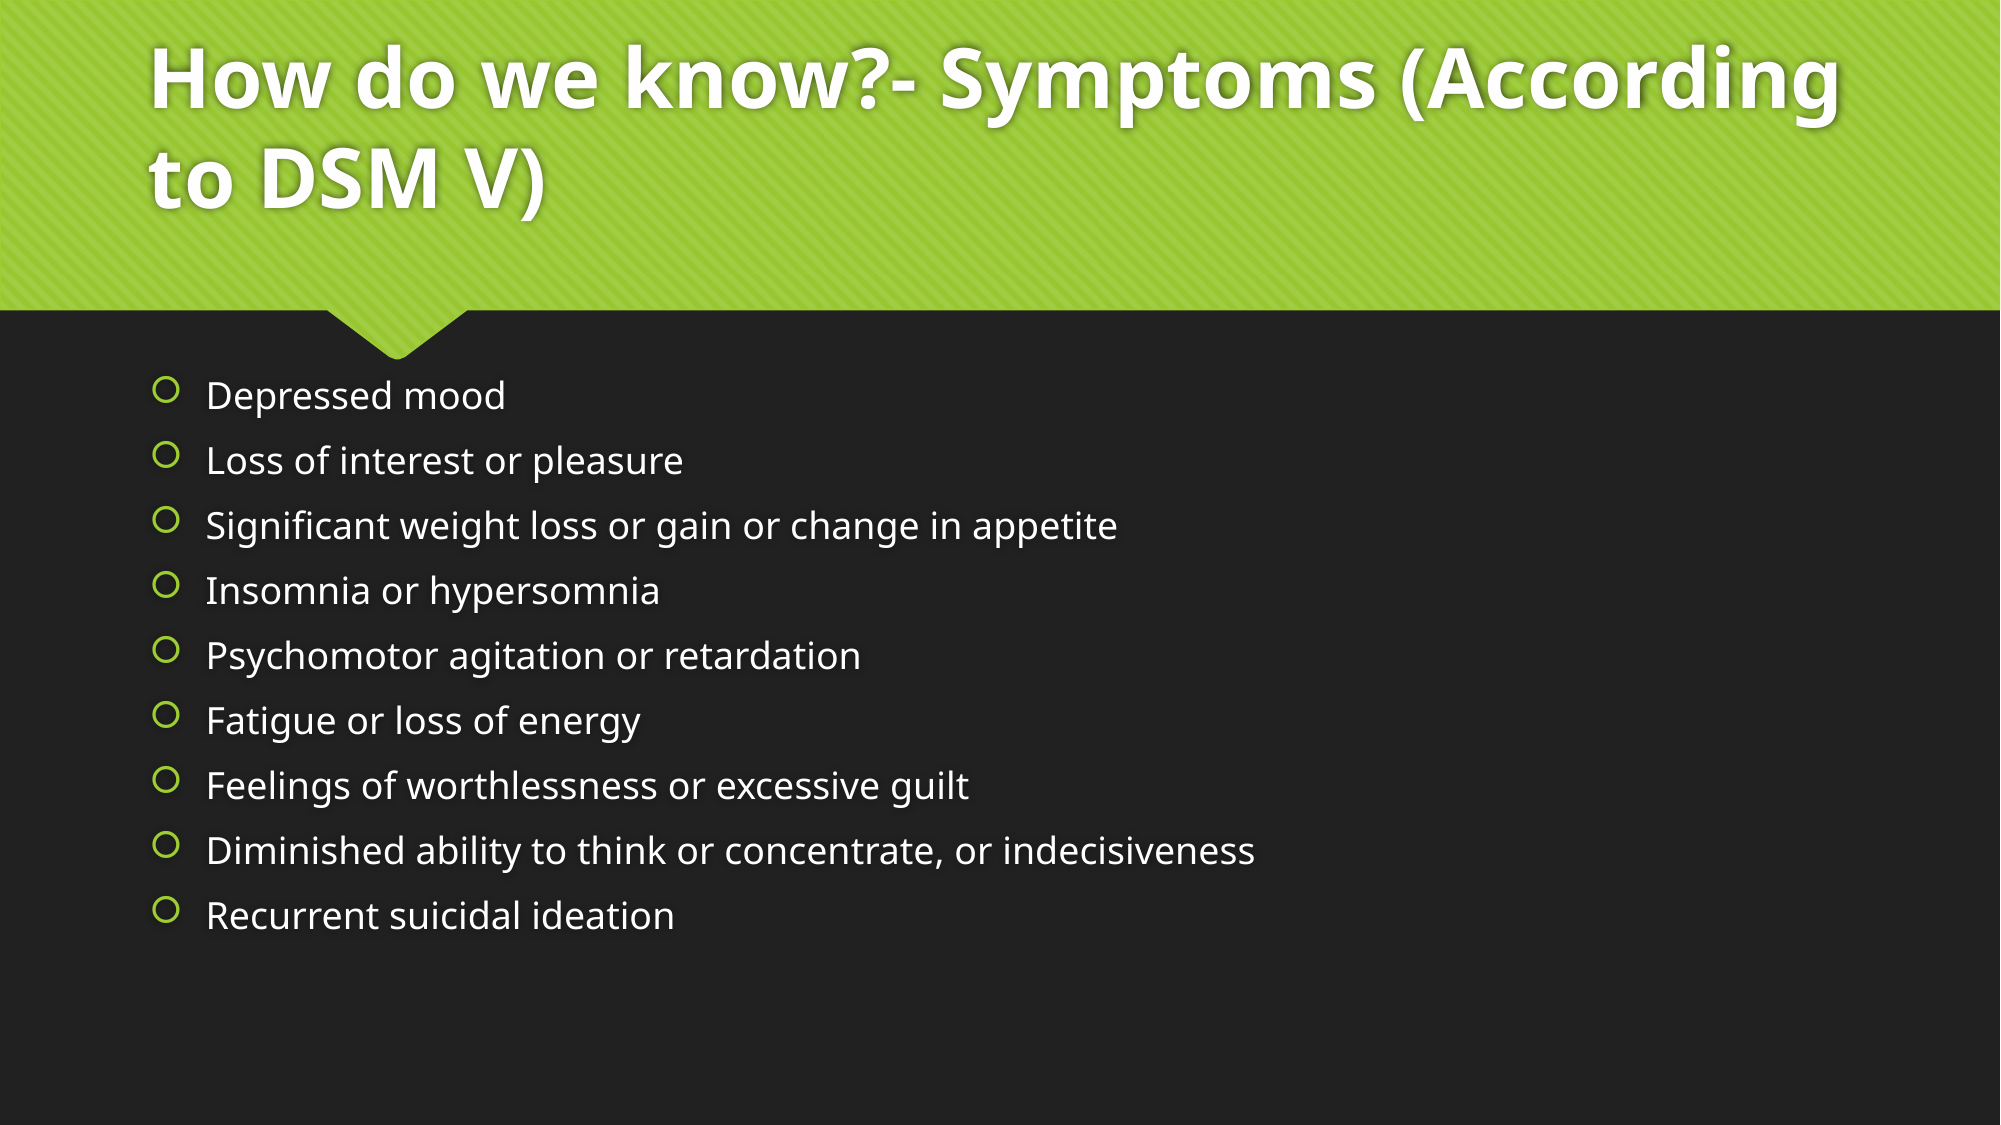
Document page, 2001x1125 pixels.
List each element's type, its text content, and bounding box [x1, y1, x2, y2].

title How do we know?- Symptoms (According to DSM V) [132, 73, 1868, 233]
list Depressed mood Loss of interest or pleasure Significant weight loss or gain or change in appetite Insomnia or hypersomnia Psychomotor agitation or retardation Fatigue or loss of energy Feelings of worthlessness or excessive guilt Diminished ability to think or concentrate, or indecisiveness Recurrent suicidal ideation [134, 364, 1866, 962]
